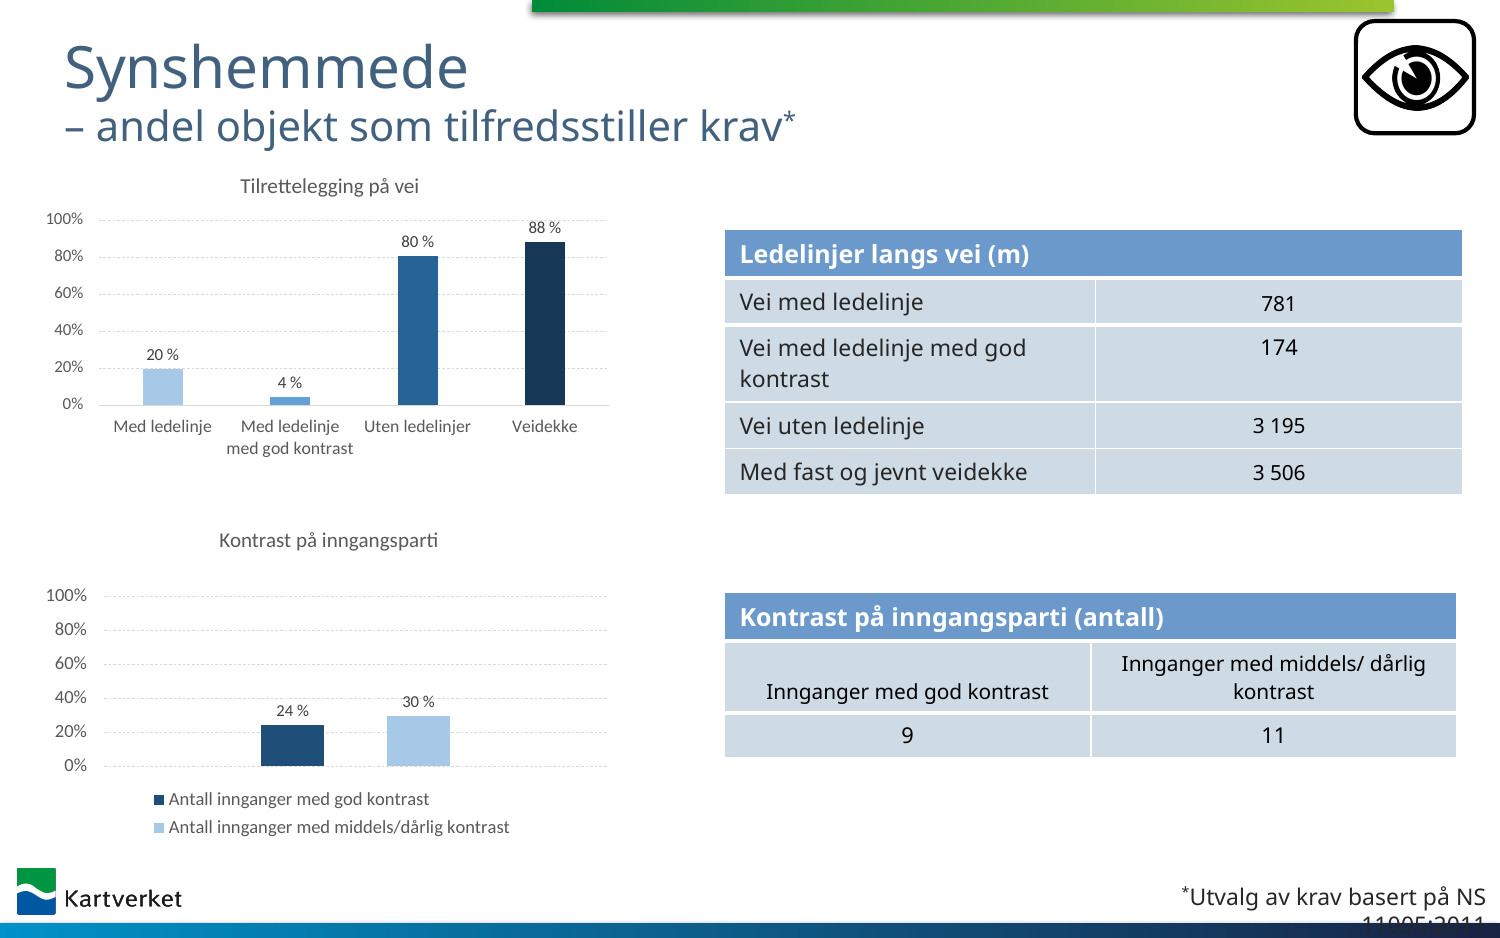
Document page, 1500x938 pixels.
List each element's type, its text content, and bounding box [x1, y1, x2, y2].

text_box Synshemmede – andel objekt som tilfredsstiller krav* [49, 24, 1431, 158]
table_header Ledelinjer langs vei (m) [725, 230, 1462, 276]
table_cell 174 [1096, 327, 1462, 401]
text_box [1355, 20, 1475, 134]
table_cell 3 195 [1096, 403, 1462, 448]
table_cell 9 [725, 715, 1090, 757]
table_cell 3 506 [1096, 449, 1462, 494]
table_header Kontrast på inngangsparti (antall) [725, 593, 1456, 639]
picture [41, 520, 617, 846]
table_cell Vei med ledelinje med god kontrast [725, 327, 1095, 401]
table_cell Vei uten ledelinje [725, 403, 1095, 448]
table_cell Innganger med middels/ dårlig kontrast [1092, 643, 1456, 711]
text_box *Utvalg av krav basert på NS 11005:2011 [1068, 873, 1500, 938]
table_cell 781 [1096, 280, 1462, 323]
picture [41, 166, 619, 492]
table_cell Vei med ledelinje [725, 280, 1095, 323]
table_cell Med fast og jevnt veidekke [725, 449, 1095, 494]
table_cell Innganger med god kontrast [725, 643, 1090, 711]
table_cell 11 [1092, 715, 1456, 757]
